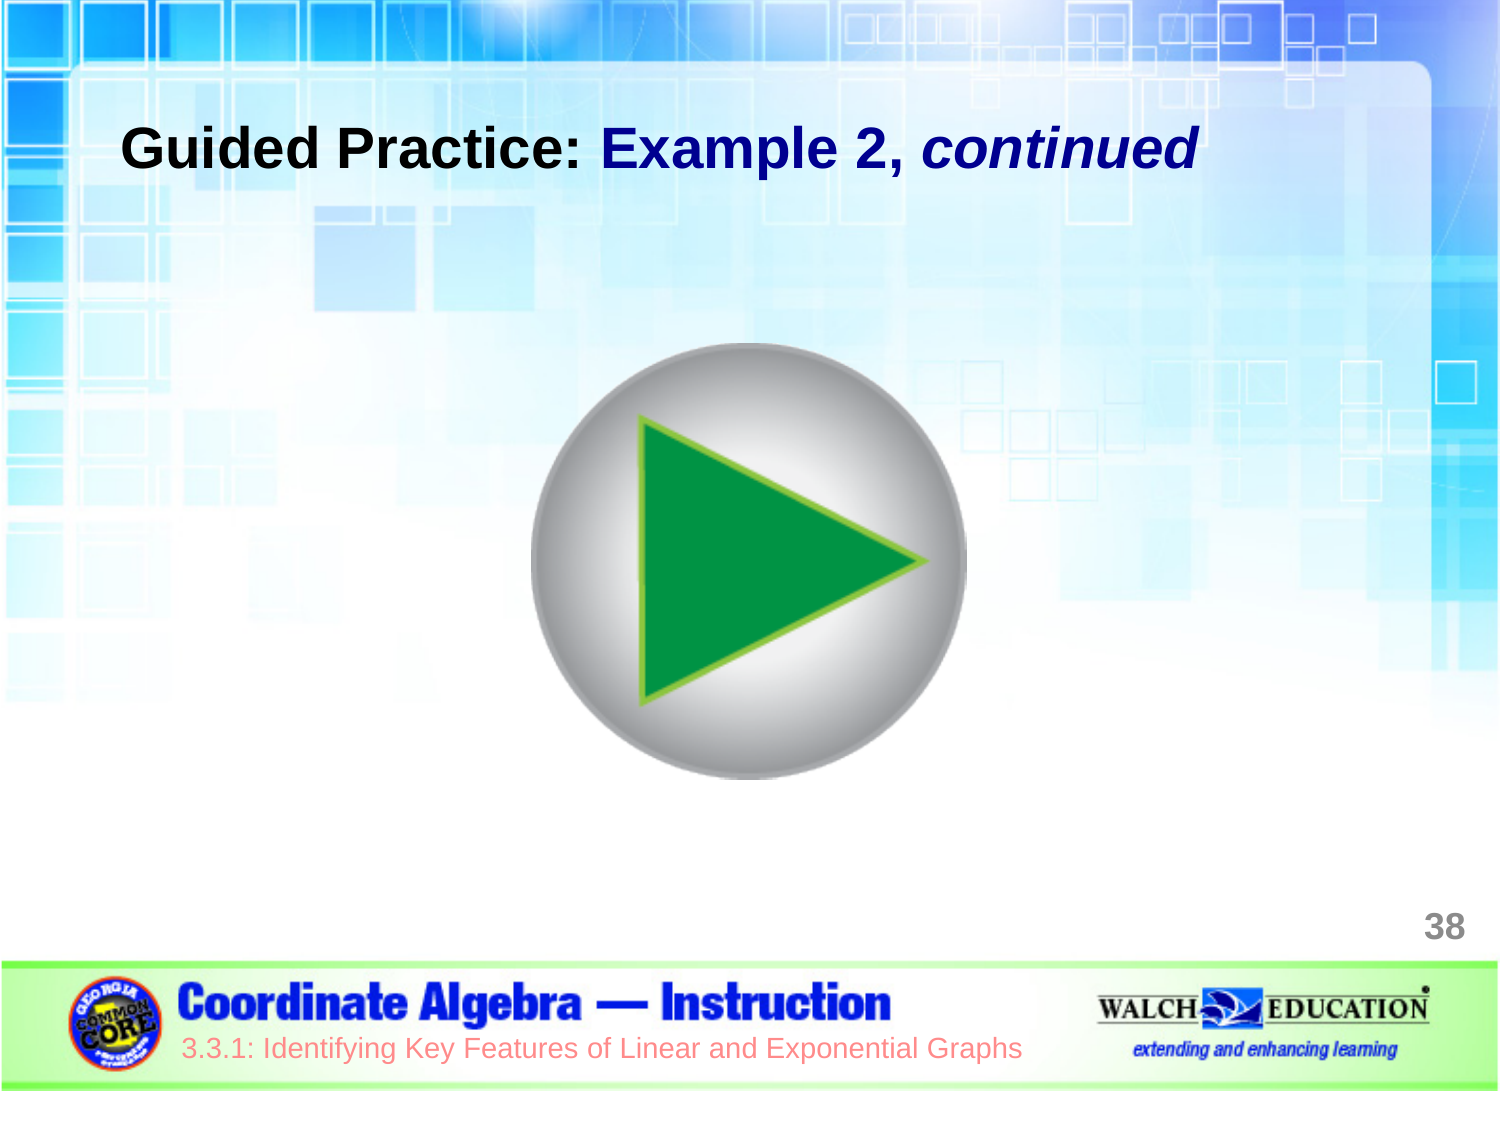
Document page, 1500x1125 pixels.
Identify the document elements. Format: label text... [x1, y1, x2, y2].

picture [1, 0, 1500, 1091]
footer 3.3.1: Identifying Key Features of Linear and Exponential Graphs [166, 1024, 1080, 1069]
slide_number 38 [1361, 901, 1481, 949]
text_box Guided Practice: Example 2, continued [105, 103, 1394, 925]
